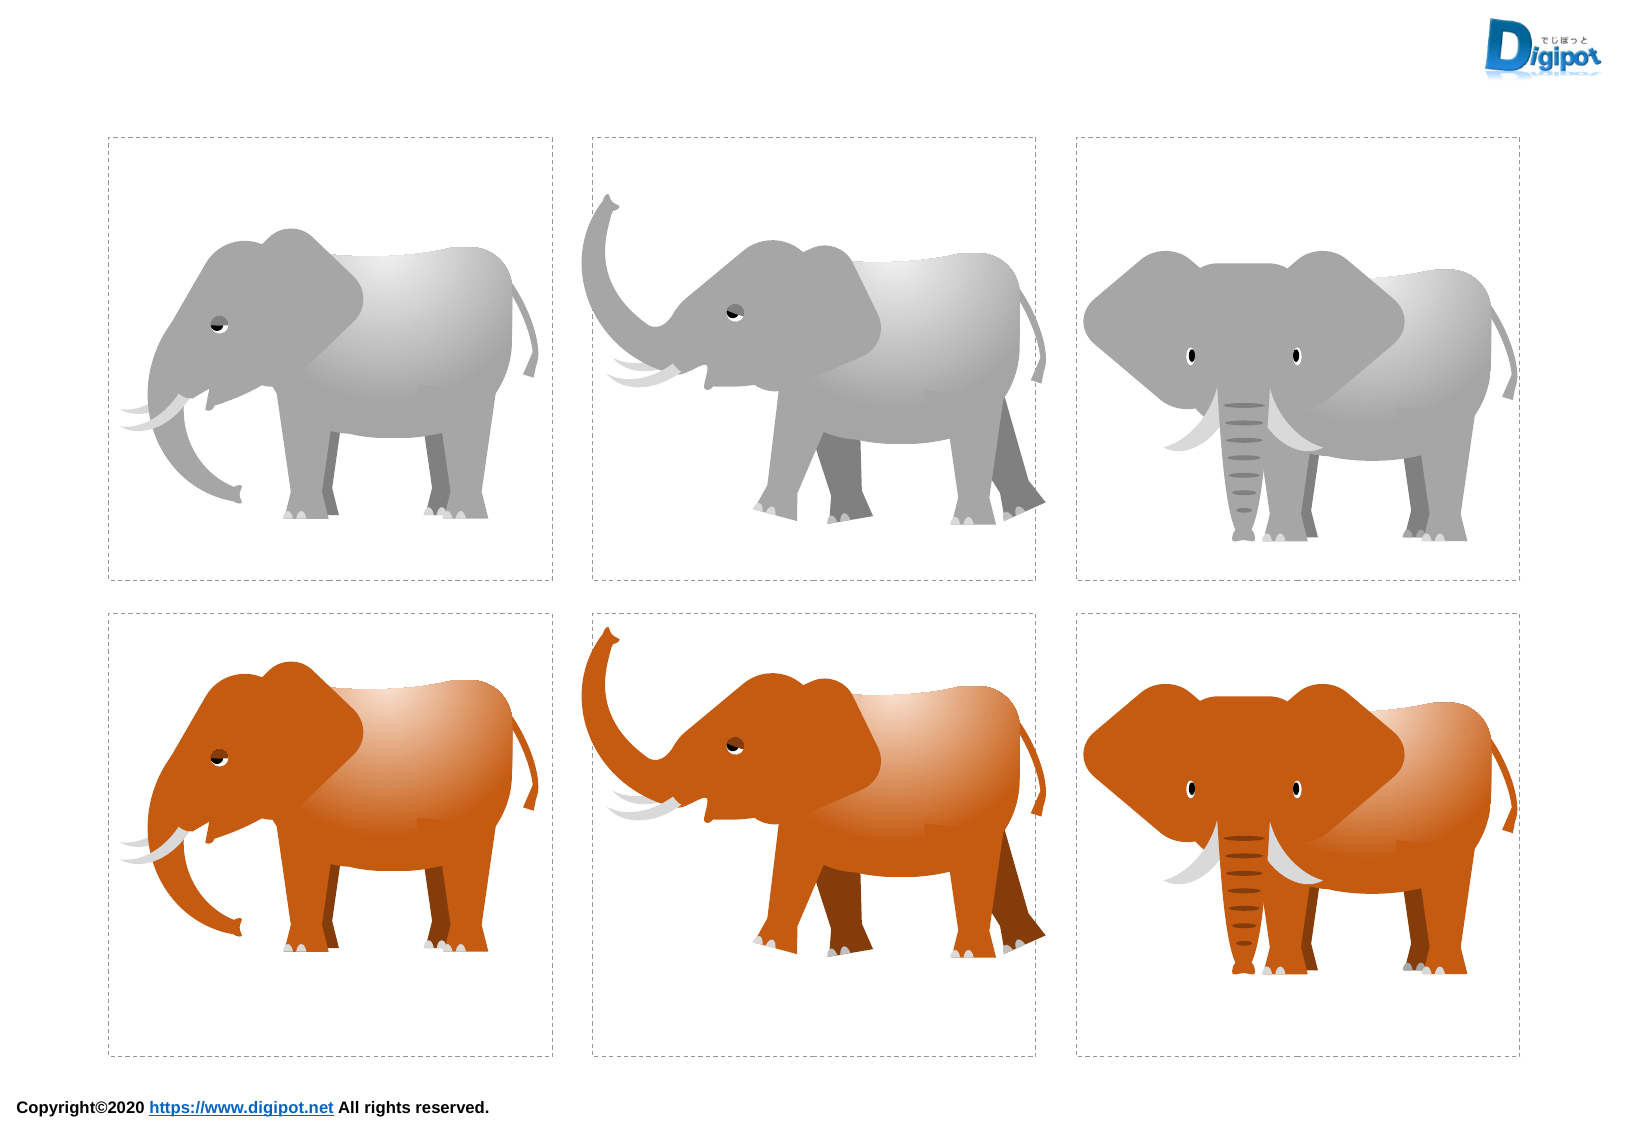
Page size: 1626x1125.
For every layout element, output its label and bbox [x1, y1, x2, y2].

text_box [1083, 250, 1517, 542]
text_box [132, 228, 538, 519]
text_box [132, 661, 538, 952]
text_box [587, 192, 1046, 525]
text_box [1083, 683, 1517, 975]
picture [1485, 18, 1602, 82]
text_box [587, 625, 1046, 958]
